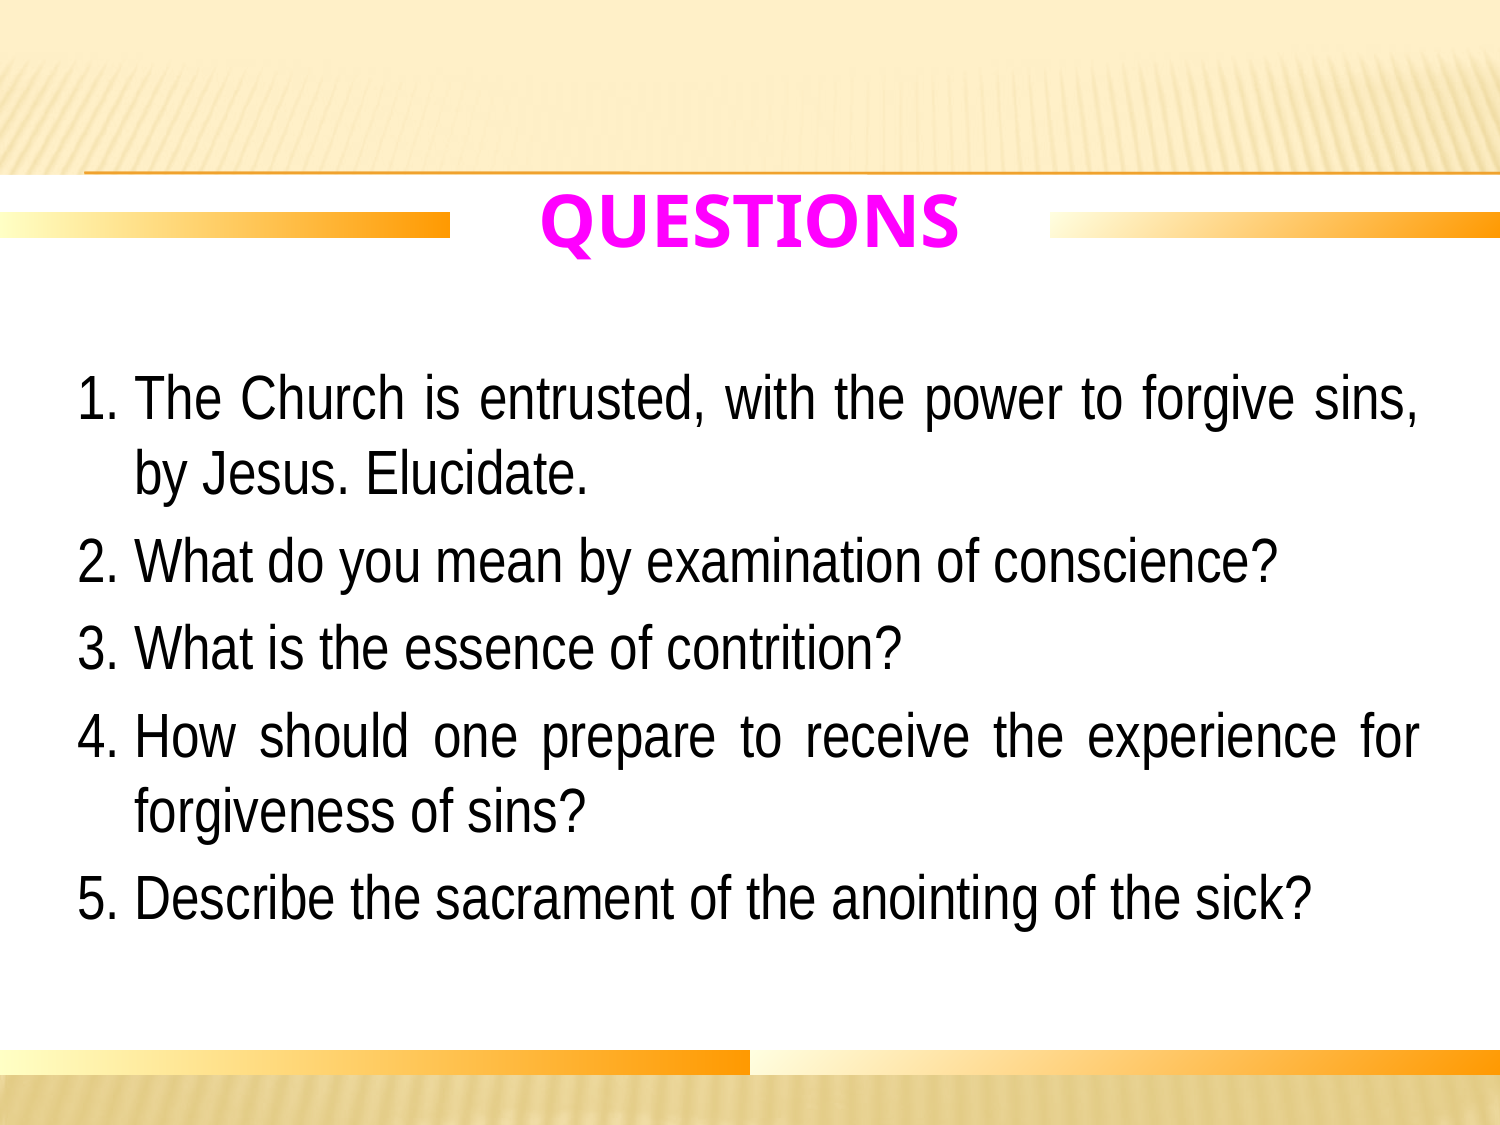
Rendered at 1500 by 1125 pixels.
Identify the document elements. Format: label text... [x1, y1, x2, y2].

list 1. The Church is entrusted, with the power to forgive sins, by Jesus. Elucidate. 2. What do you mean by examination of conscience? 3. What is the essence of contrition? 4. How should one prepare to receive the experience for forgiveness of sins? 5. Describe the sacrament of the anointing of the sick? [62, 350, 1438, 588]
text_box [0, 1049, 1500, 1076]
title Questions [0, 149, 1500, 288]
text_box [1048, 211, 1500, 240]
text_box [0, 288, 1500, 1049]
text_box [0, 210, 452, 239]
